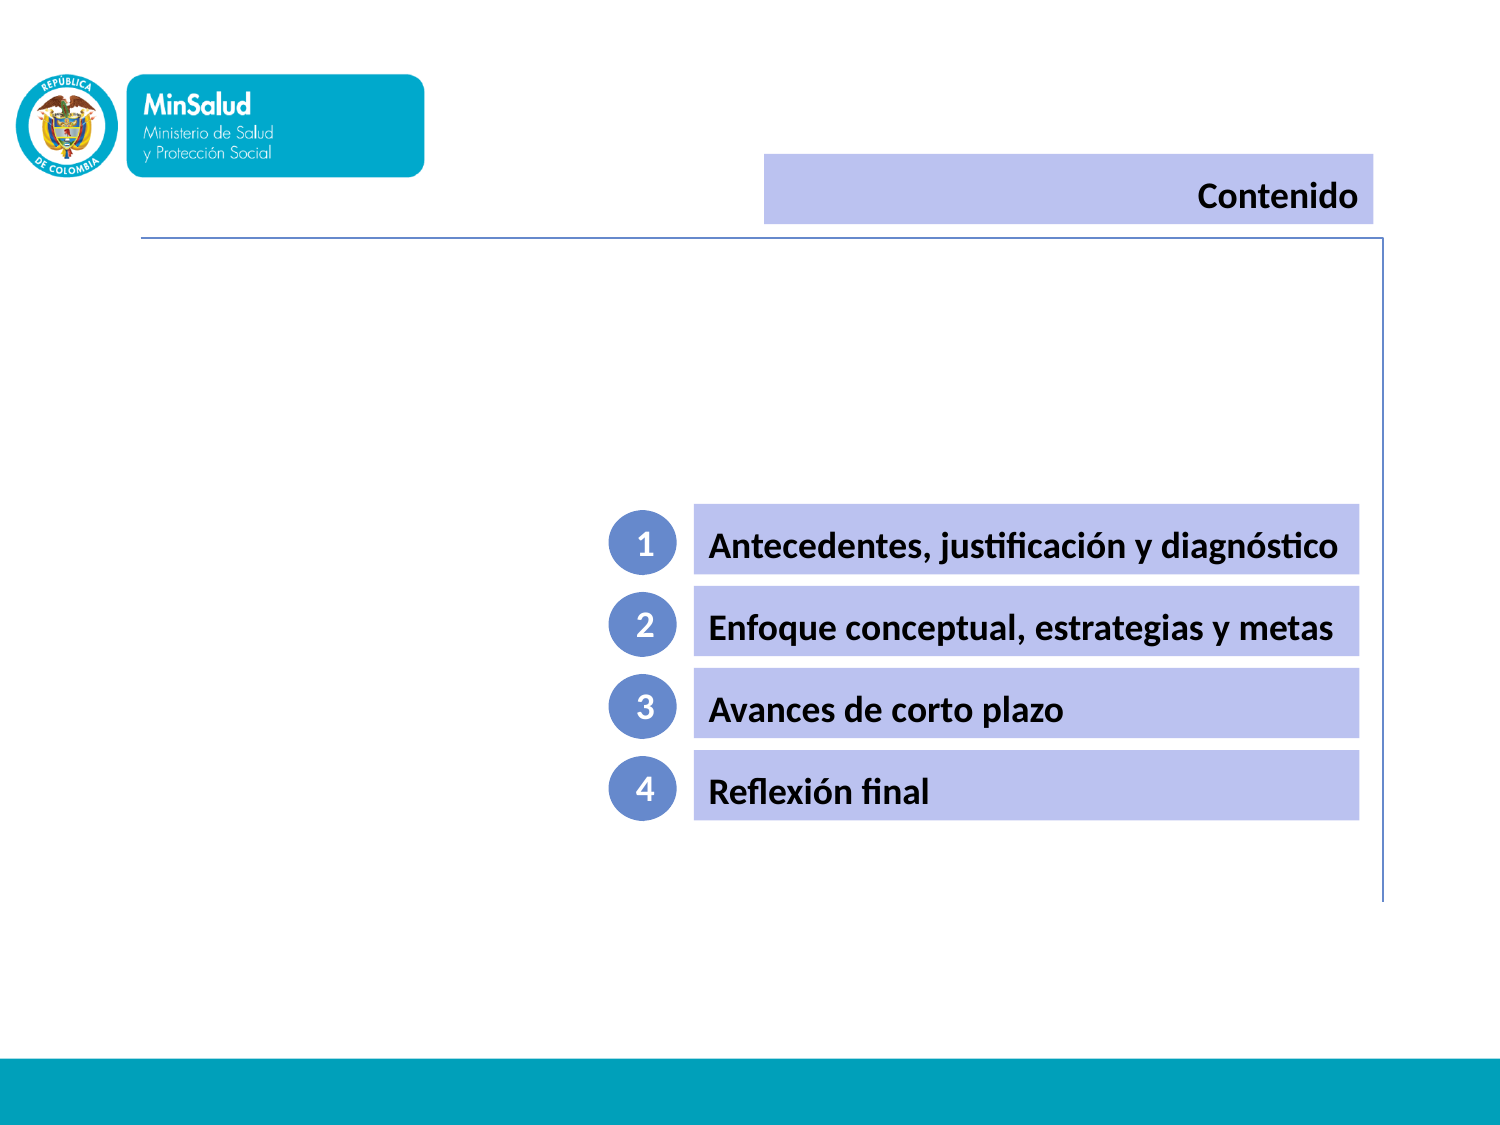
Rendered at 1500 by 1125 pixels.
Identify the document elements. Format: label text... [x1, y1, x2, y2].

text_box Avances de corto plazo [693, 667, 1360, 739]
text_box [609, 756, 677, 821]
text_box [609, 674, 677, 739]
text_box [140, 238, 1383, 903]
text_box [609, 510, 677, 575]
picture [11, 54, 431, 194]
text_box Enfoque conceptual, estrategias y metas [693, 585, 1360, 657]
text_box Reflexión final [693, 750, 1360, 821]
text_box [609, 592, 677, 657]
text_box Antecedentes, justificación y diagnóstico [693, 503, 1360, 575]
text_box Contenido [764, 153, 1374, 225]
